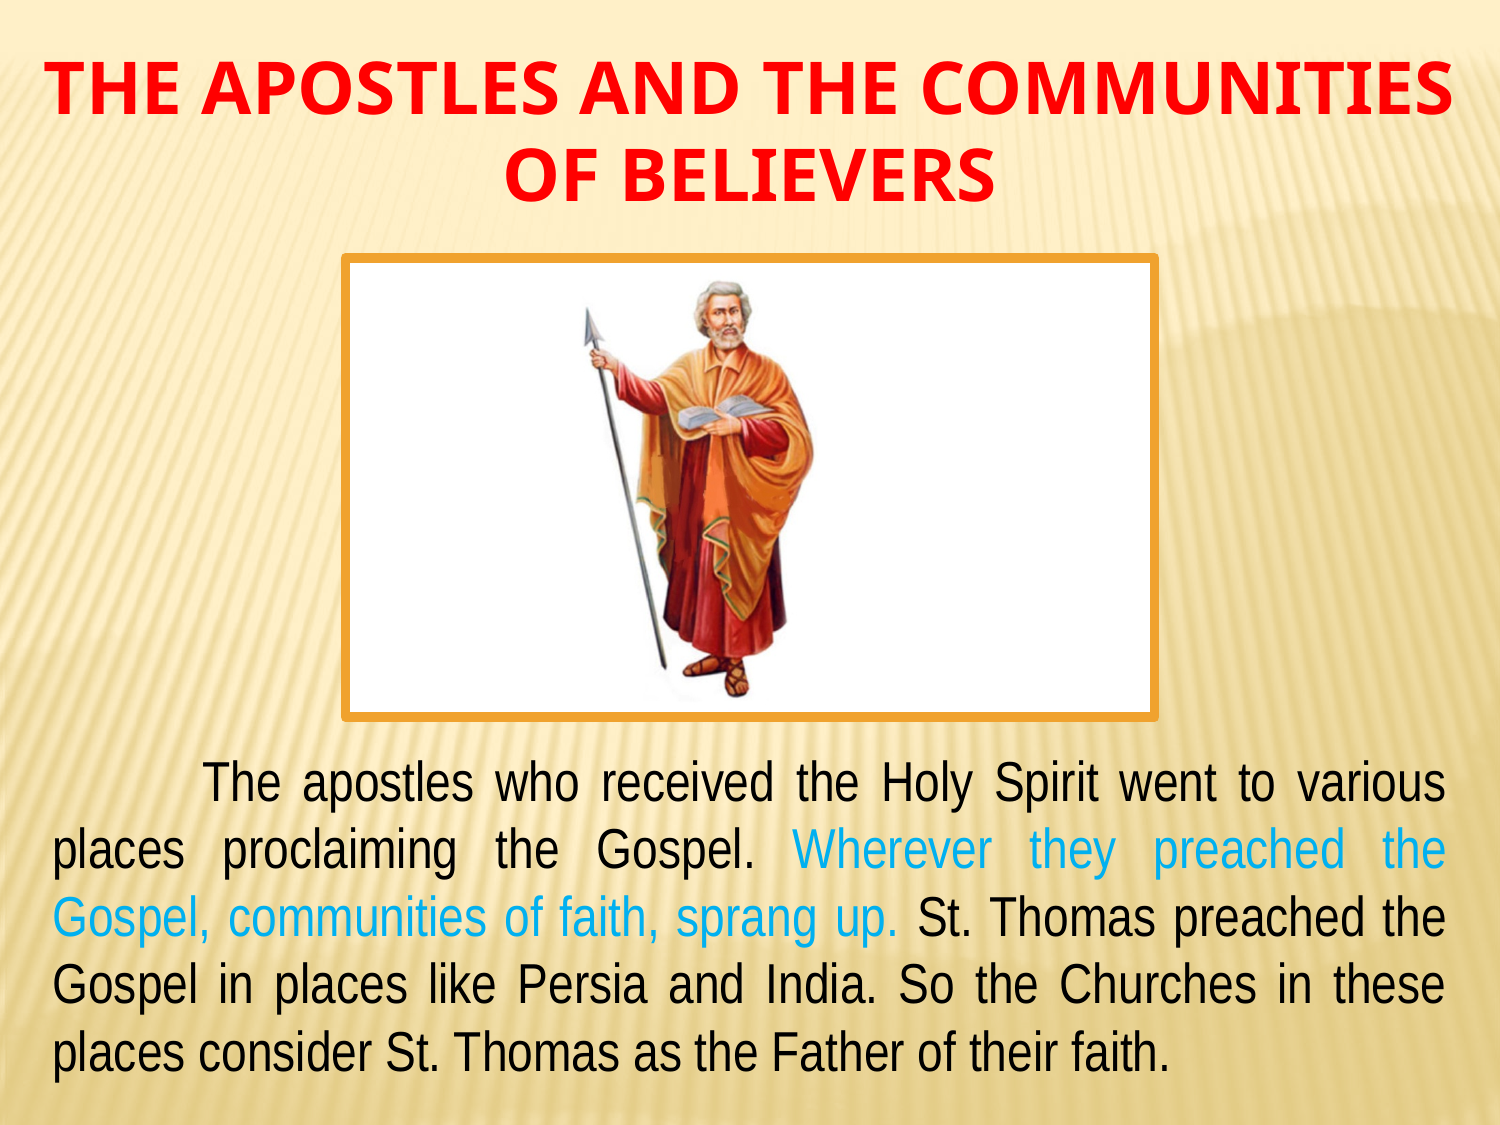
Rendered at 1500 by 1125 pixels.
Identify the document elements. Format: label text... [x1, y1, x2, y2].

text_box The apostles who received the Holy Spirit went to various places proclaiming the Gospel. Wherever they preached the Gospel, communities of faith, sprang up. St. Thomas preached the Gospel in places like Persia and India. So the Churches in these places consider St. Thomas as the Father of their faith. [37, 737, 1463, 1090]
text_box THE APOSTLES AND THE COMMUNITIES OF BELIEVERS [0, 33, 1500, 224]
picture [349, 262, 1151, 713]
